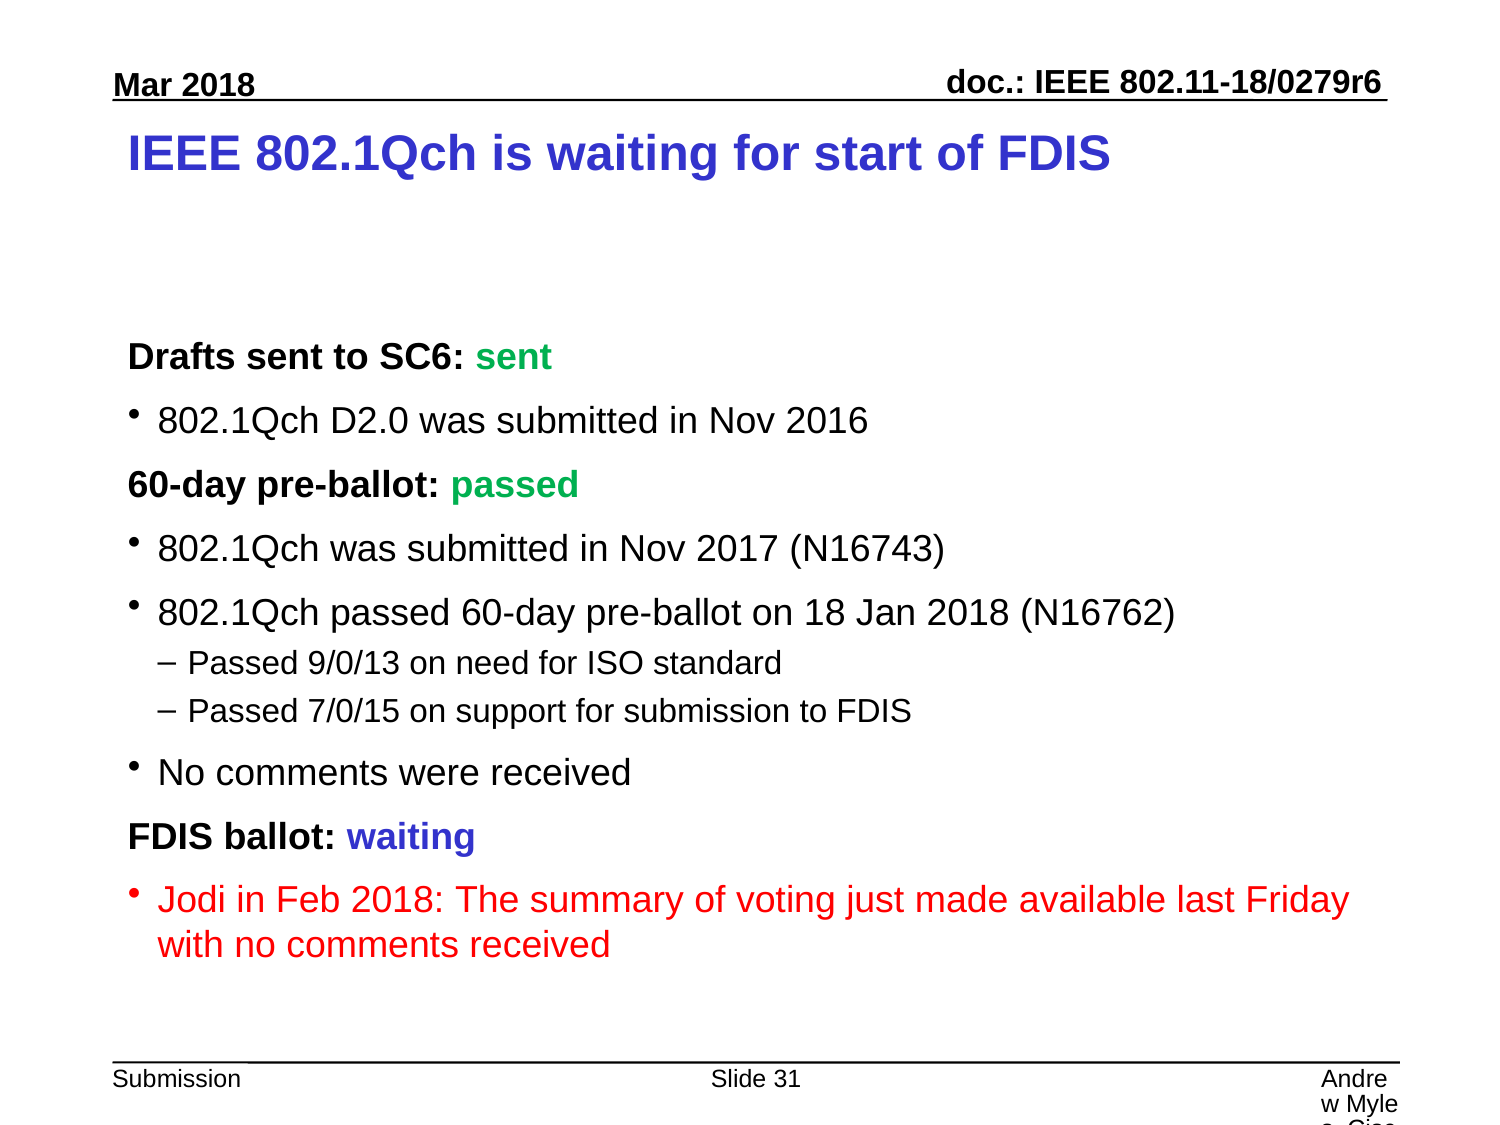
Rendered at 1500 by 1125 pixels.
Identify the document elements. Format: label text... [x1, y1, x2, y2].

list Drafts sent to SC6: sent 802.1Qch D2.0 was submitted in Nov 2016 60-day pre-ballot: passed 802.1Qch was submitted in Nov 2017 (N16743) 802.1Qch passed 60-day pre-ballot on 18 Jan 2018 (N16762) Passed 9/0/13 on need for ISO standard Passed 7/0/15 on support for submission to FDIS No comments were received FDIS ballot: waiting Jodi in Feb 2018: The summary of voting just made available last Friday with no comments received [112, 324, 1388, 1000]
title IEEE 802.1Qch is waiting for start of FDIS [112, 112, 1388, 288]
footer Andrew Myles, Cisco [1320, 1061, 1402, 1093]
slide_number Slide 31 [709, 1061, 803, 1093]
